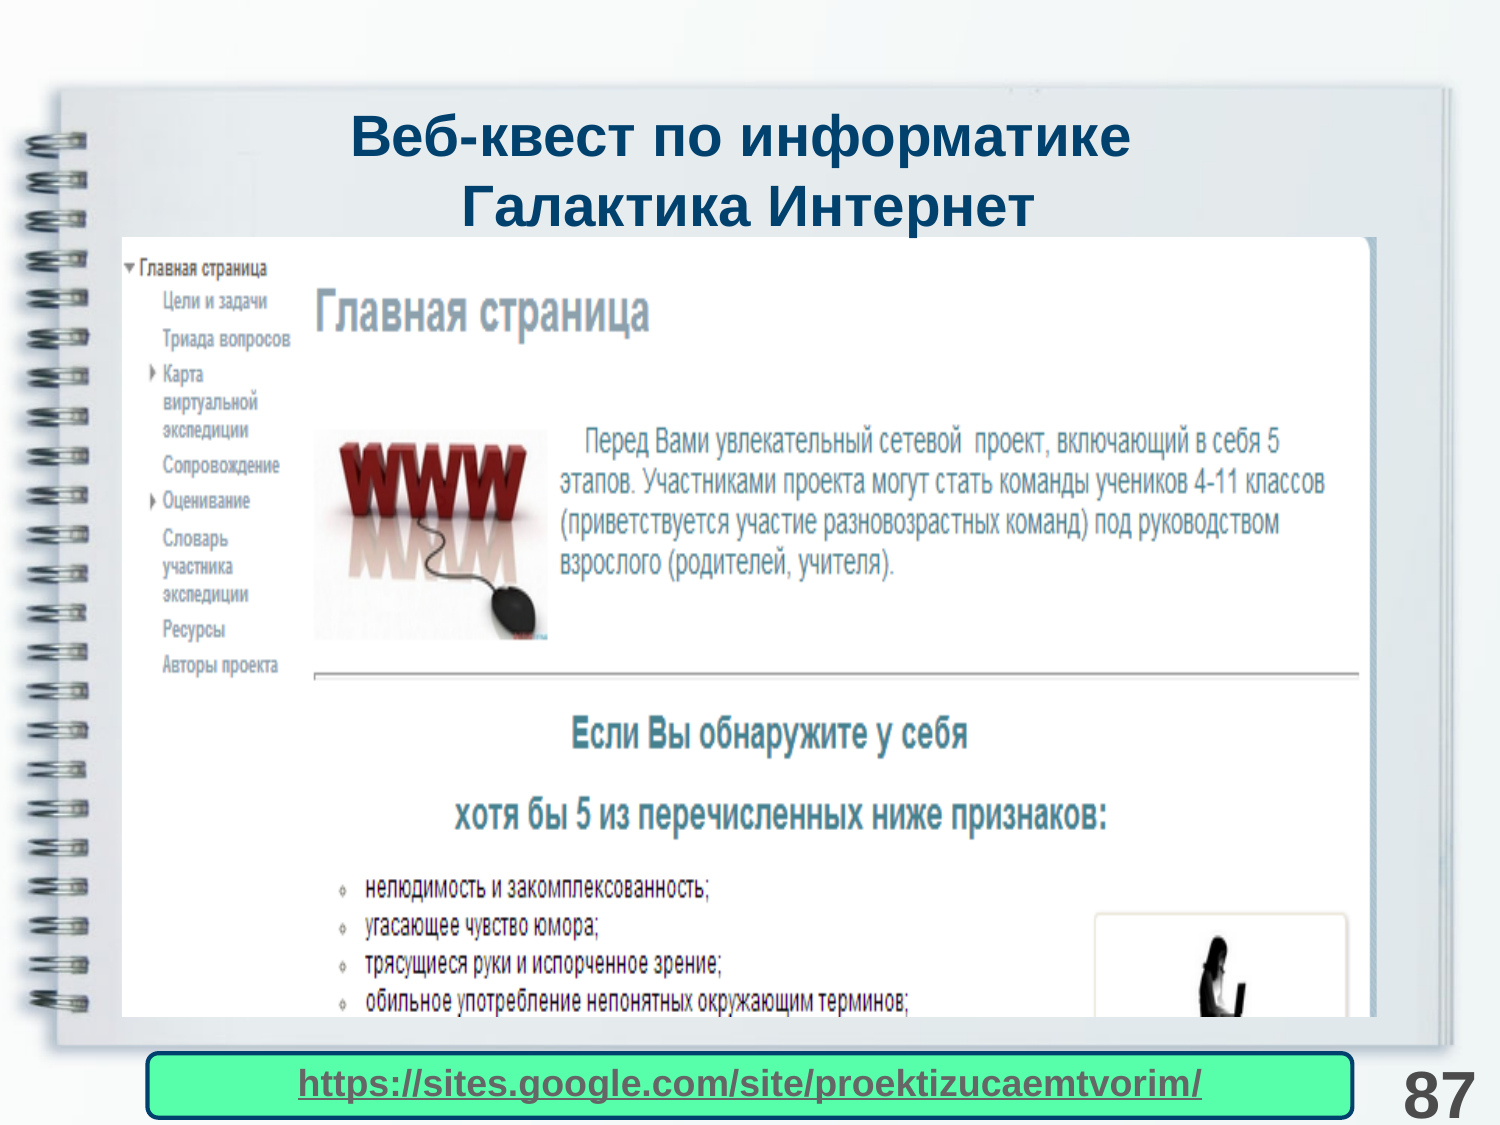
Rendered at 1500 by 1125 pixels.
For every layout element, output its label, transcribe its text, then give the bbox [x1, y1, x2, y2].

slide_number 87 [1375, 1043, 1493, 1123]
picture [0, 0, 1500, 1125]
text_box Веб-квест по информатике Галактика Интернет [74, 90, 1424, 238]
text_box https://sites.google.com/site/proektizucaemtvorim/ [145, 1051, 1355, 1120]
